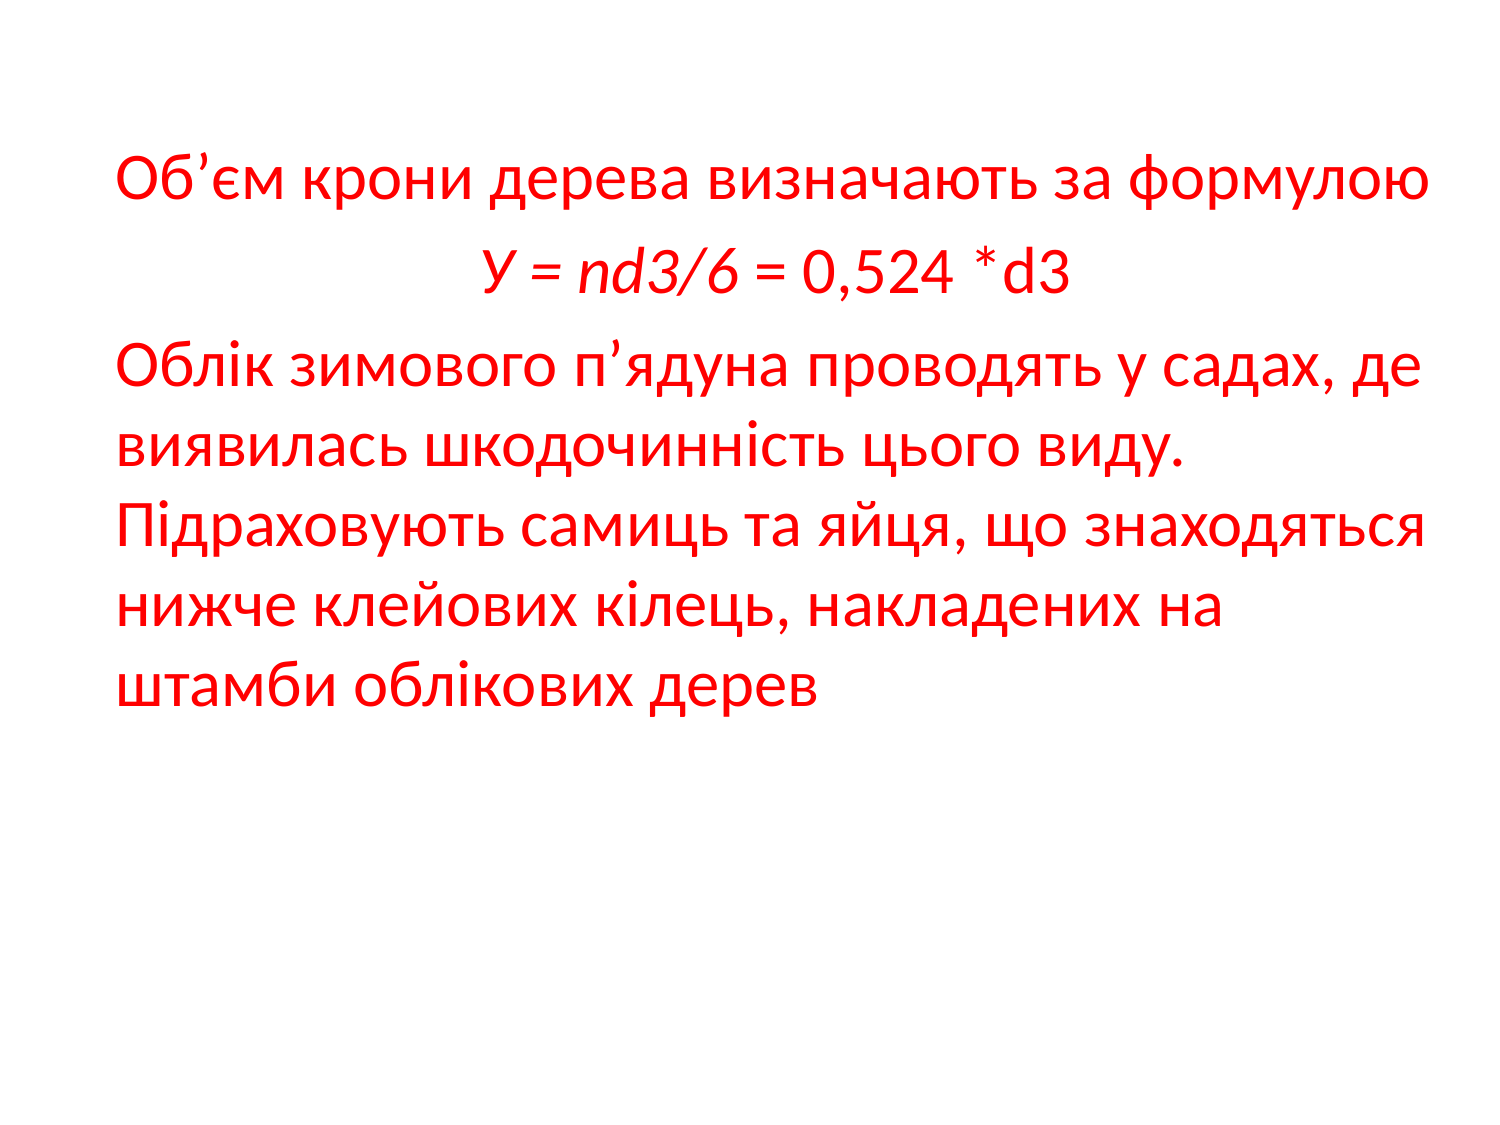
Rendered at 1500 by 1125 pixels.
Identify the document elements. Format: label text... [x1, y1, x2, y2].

list Об’єм крони дерева визначають за формулою У = nd3/6 = 0,524 *d3 Облік зимового п’ядуна проводять у садах, де виявилась шкодочинність цього виду. Підраховують самиць та яйця, що знаходяться нижче клейових кілець, накладених на штамби облікових дерев [100, 125, 1451, 868]
